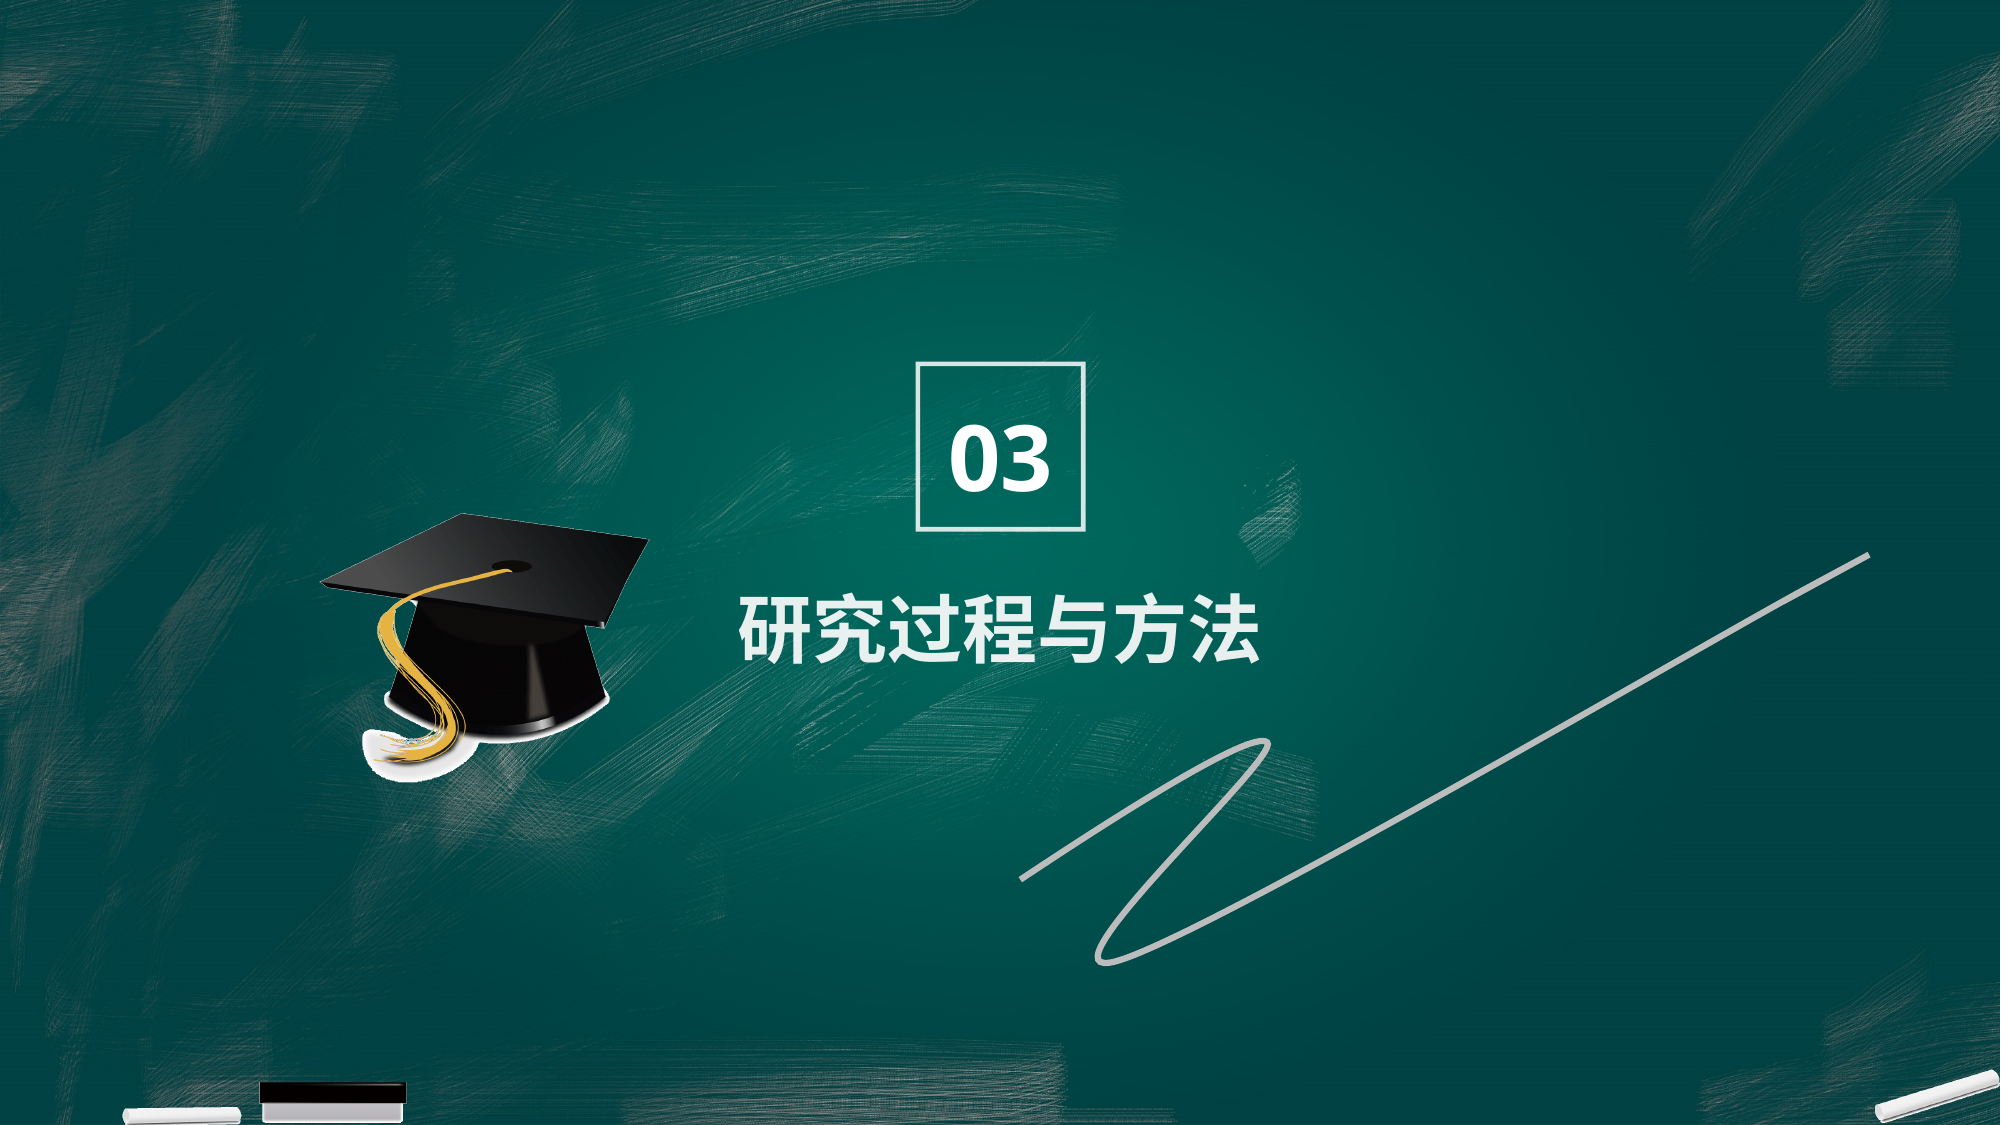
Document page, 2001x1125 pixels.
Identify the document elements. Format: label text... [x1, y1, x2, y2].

text_box 03 [917, 363, 1084, 530]
picture [0, 0, 2000, 1125]
text_box [1019, 553, 1870, 964]
text_box 研究过程与方法 [746, 517, 1531, 711]
